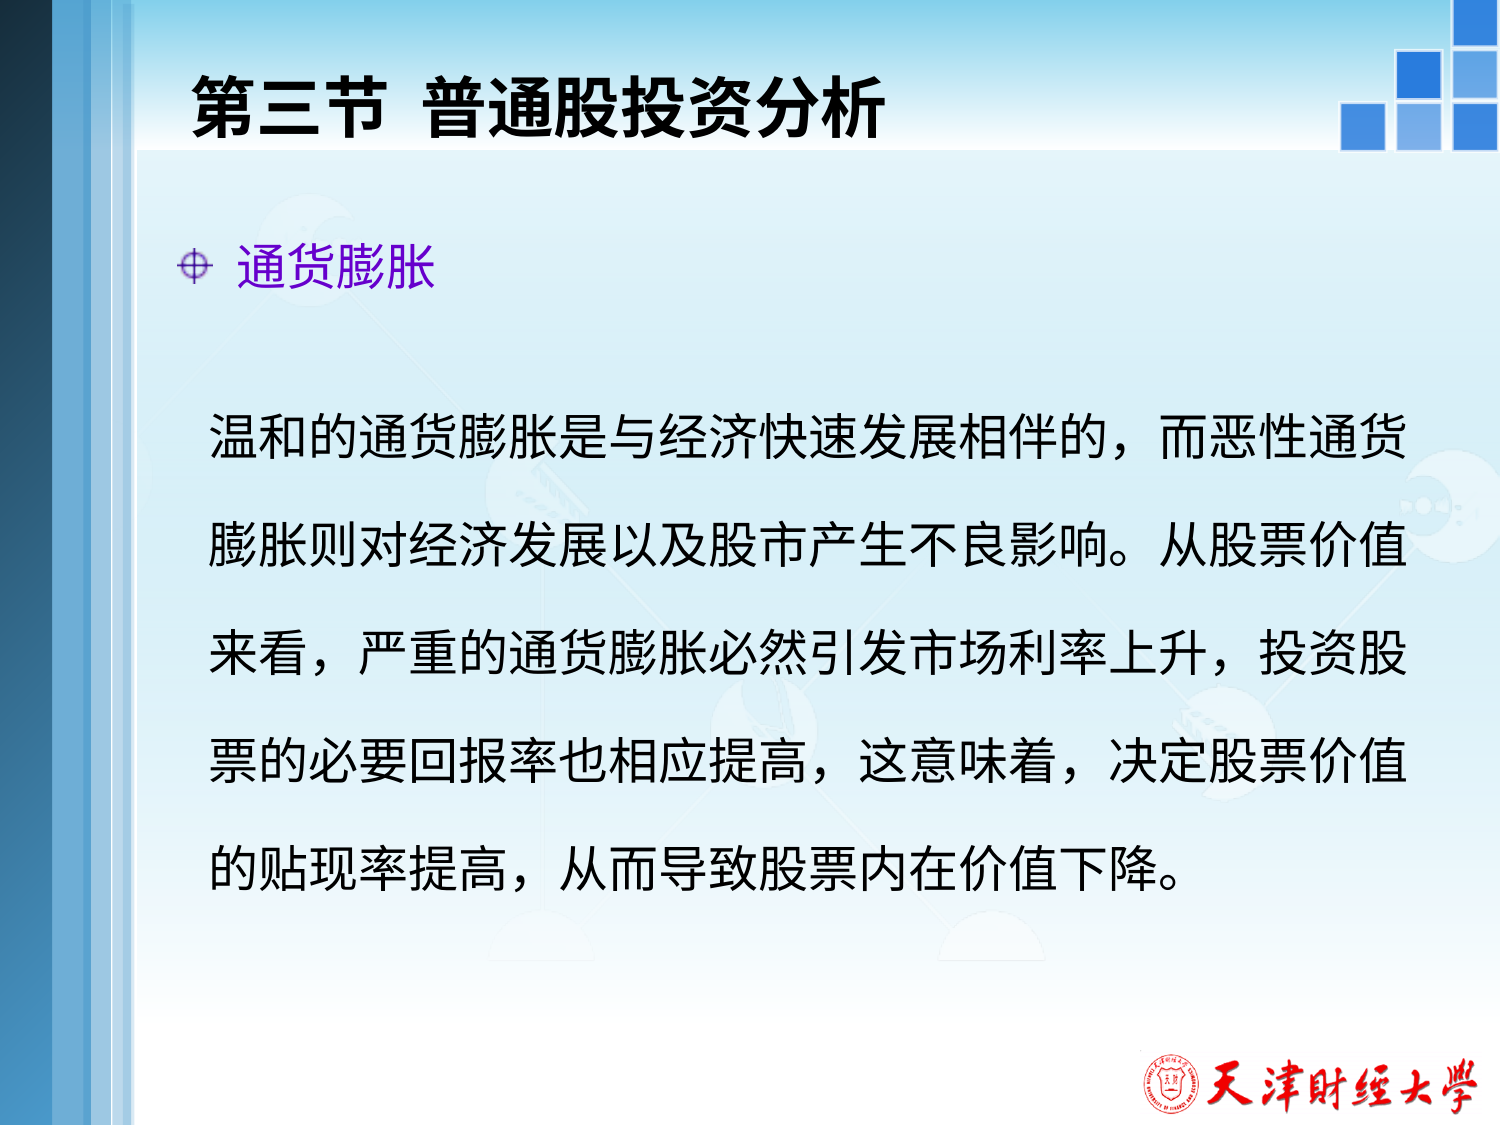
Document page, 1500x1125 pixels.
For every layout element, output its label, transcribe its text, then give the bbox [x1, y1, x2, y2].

title 第三节 普通股投资分析 [174, 75, 1175, 138]
text_box 温和的通货膨胀是与经济快速发展相伴的，而恶性通货膨胀则对经济发展以及股市产生不良影响。从股票价值来看，严重的通货膨胀必然引发市场利率上升，投资股票的必要回报率也相应提高，这意味着，决定股票价值的贴现率提高，从而导致股票内在价值下降。 [193, 349, 1432, 905]
text_box 通货膨胀 [162, 228, 575, 304]
picture [1131, 1049, 1500, 1119]
picture [132, 150, 1500, 965]
